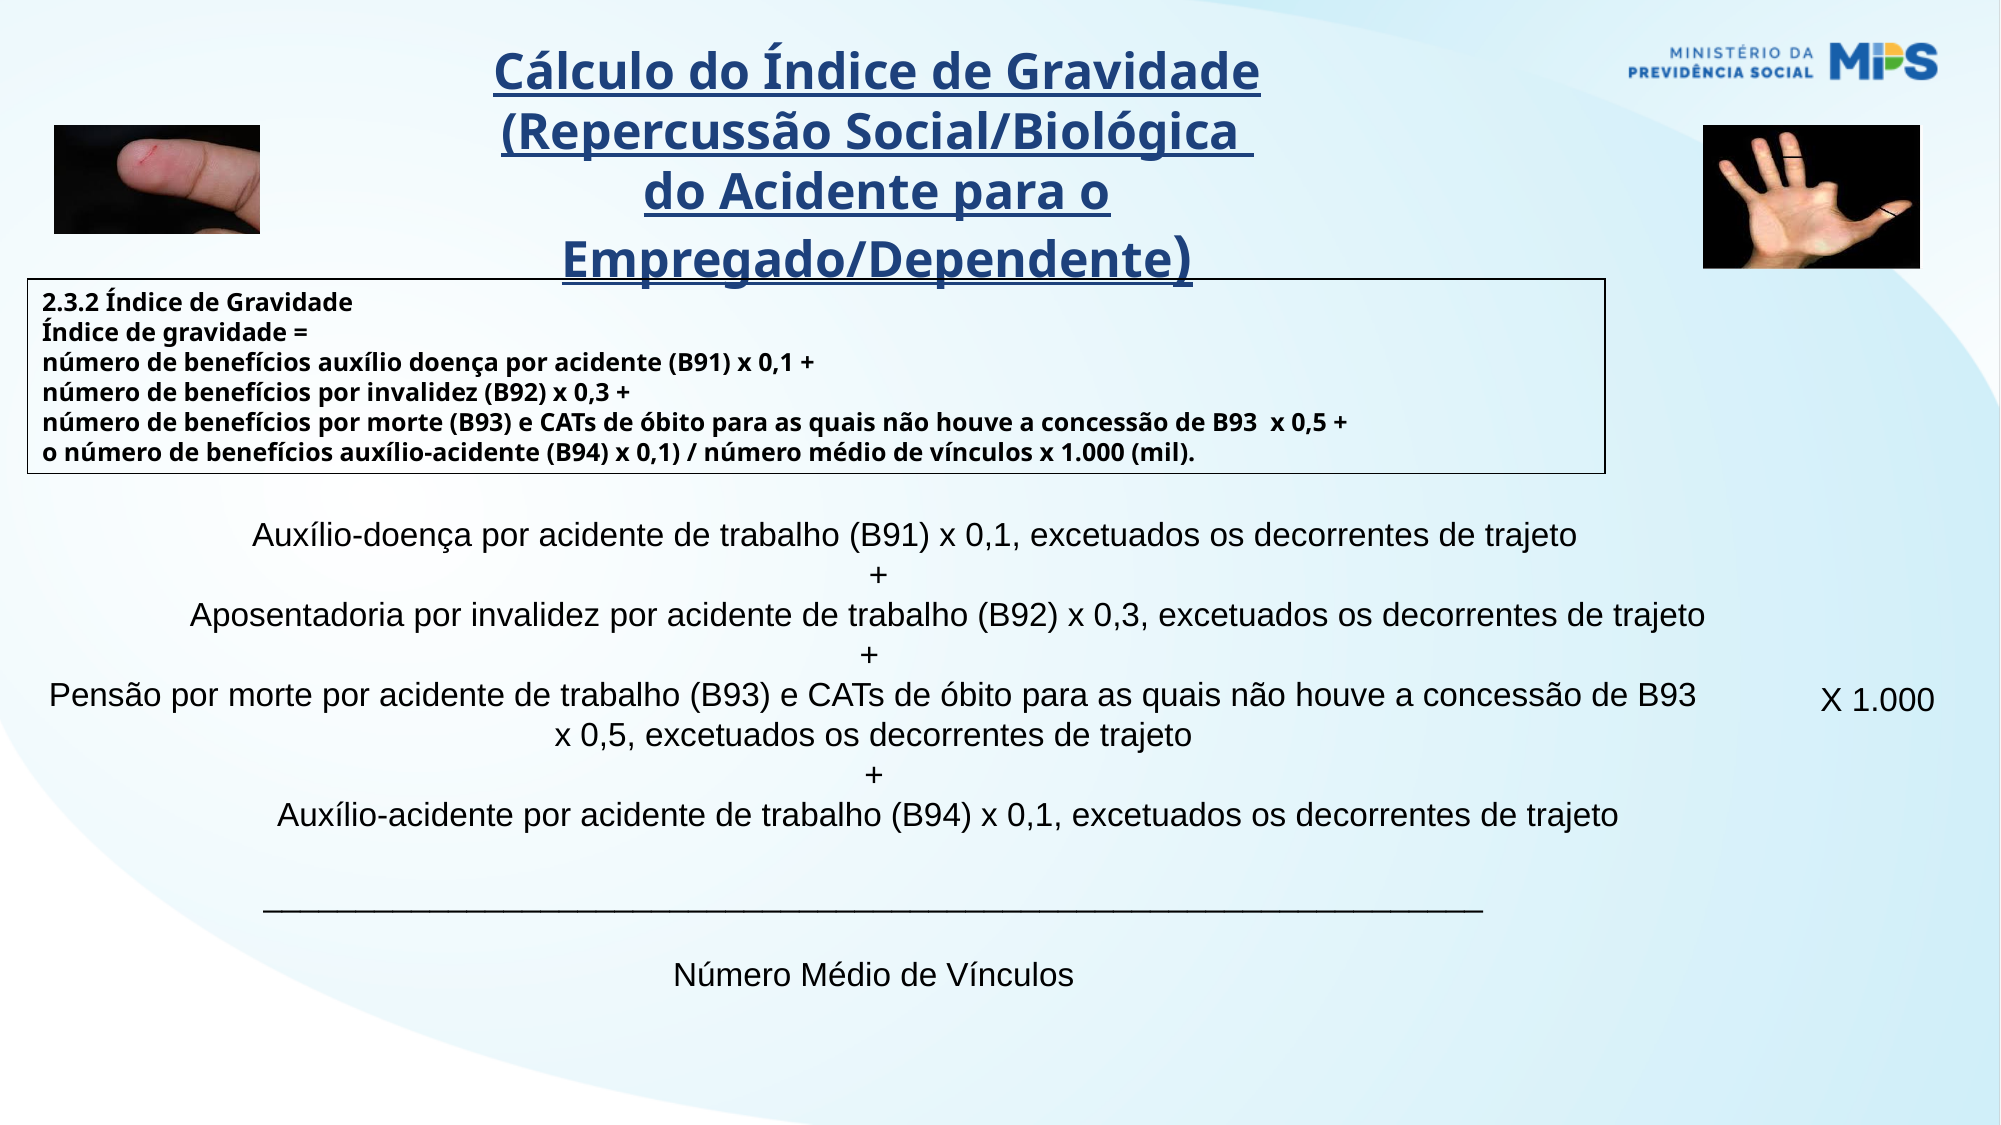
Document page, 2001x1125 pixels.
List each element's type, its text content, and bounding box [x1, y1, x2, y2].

text_box X 1.000 [1805, 670, 1951, 725]
text_box Cálculo do Índice de Gravidade (Repercussão Social/Biológica do Acidente para o Empregado/Dependente) [379, 32, 1376, 278]
picture [0, 0, 2001, 1125]
text_box 2.3.2 Índice de Gravidade Índice de gravidade = número de benefícios auxílio doença por acidente (B91) x 0,1 + número de benefícios por invalidez (B92) x 0,3 + número de benefícios por morte (B93) e CATs de óbito para as quais não houve a concessão de B93 x 0,5 + o número de benefícios auxílio-acidente (B94) x 0,1) / número médio de vínculos x 1.000 (mil). [27, 278, 1606, 474]
text_box Auxílio-doença por acidente de trabalho (B91) x 0,1, excetuados os decorrentes de trajeto + Aposentadoria por invalidez por acidente de trabalho (B92) x 0,3, excetuados os decorrentes de trajeto + Pensão por morte por acidente de trabalho (B93) e CATs de óbito para as quais não houve a concessão de B93 x 0,5, excetuados os decorrentes de trajeto + Auxílio-acidente por acidente de trabalho (B94) x 0,1, excetuados os decorrentes de trajeto __________________________________________________________________ Número Médio de Vínculos [22, 506, 1726, 1000]
